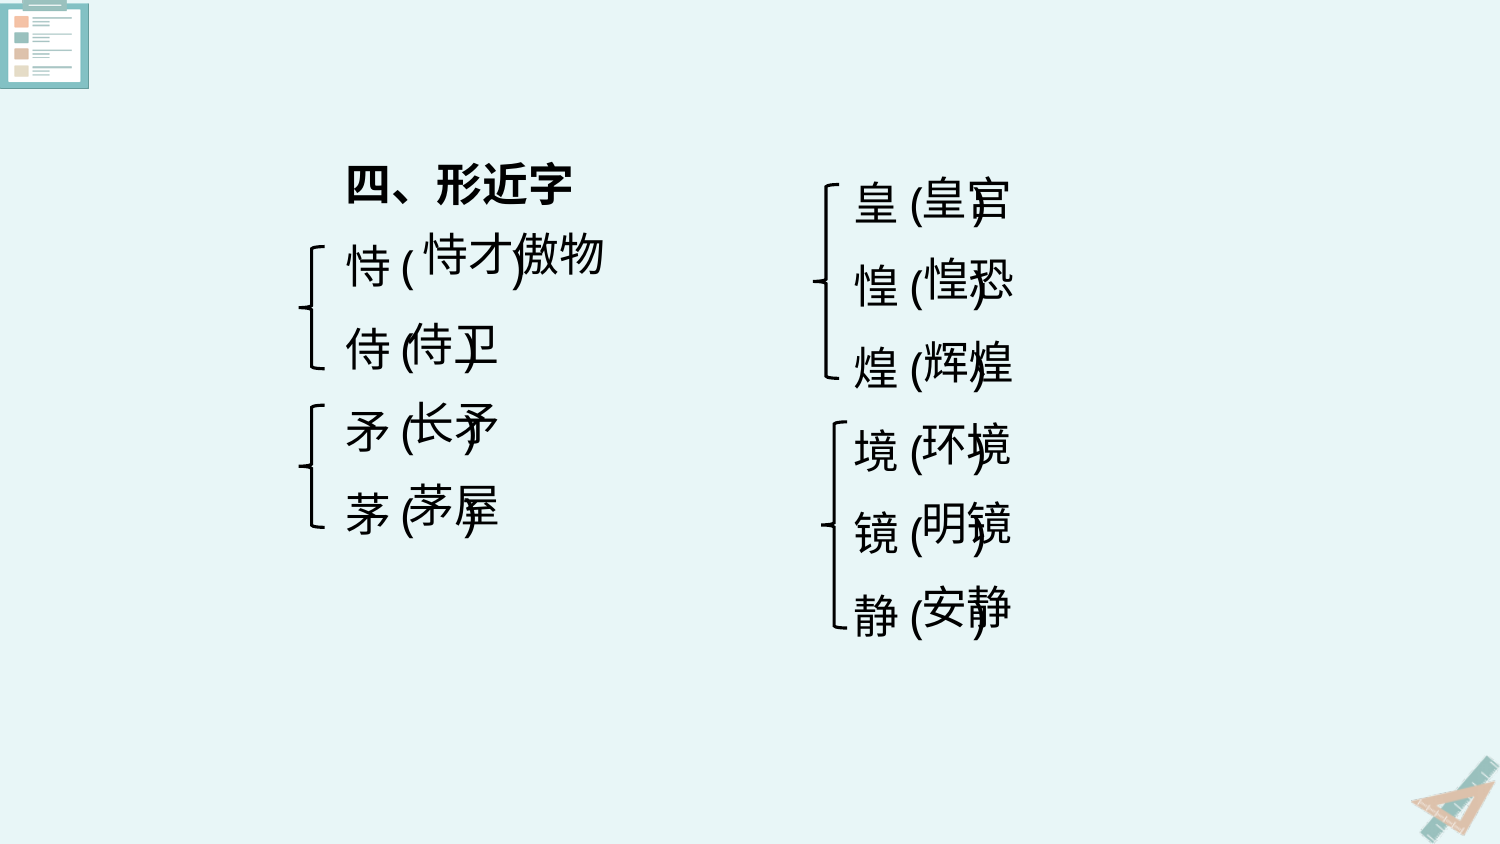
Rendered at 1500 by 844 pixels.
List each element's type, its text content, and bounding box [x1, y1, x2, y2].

text_box [812, 183, 840, 379]
text_box 茅屋 [394, 468, 516, 539]
text_box 惶恐 [908, 243, 1030, 313]
picture [1411, 755, 1500, 844]
text_box 辉煌 [908, 325, 1030, 396]
text_box 皇( ) 惶( ) 煌( ) 境( ) 镜( ) 静( ) [839, 140, 1137, 650]
text_box [298, 246, 325, 370]
text_box [298, 404, 325, 528]
text_box 长矛 [394, 387, 516, 457]
text_box 安静 [906, 571, 1028, 642]
text_box 侍卫 [393, 307, 515, 378]
text_box 皇宫 [906, 161, 1028, 232]
text_box 恃才傲物 [407, 218, 621, 289]
text_box 明镜 [906, 487, 1028, 558]
text_box 环境 [906, 408, 1028, 478]
text_box [821, 421, 848, 629]
text_box 四、形近字 恃( ) 侍( ) 矛( ) 茅( ) [330, 120, 629, 548]
picture [0, 0, 89, 89]
